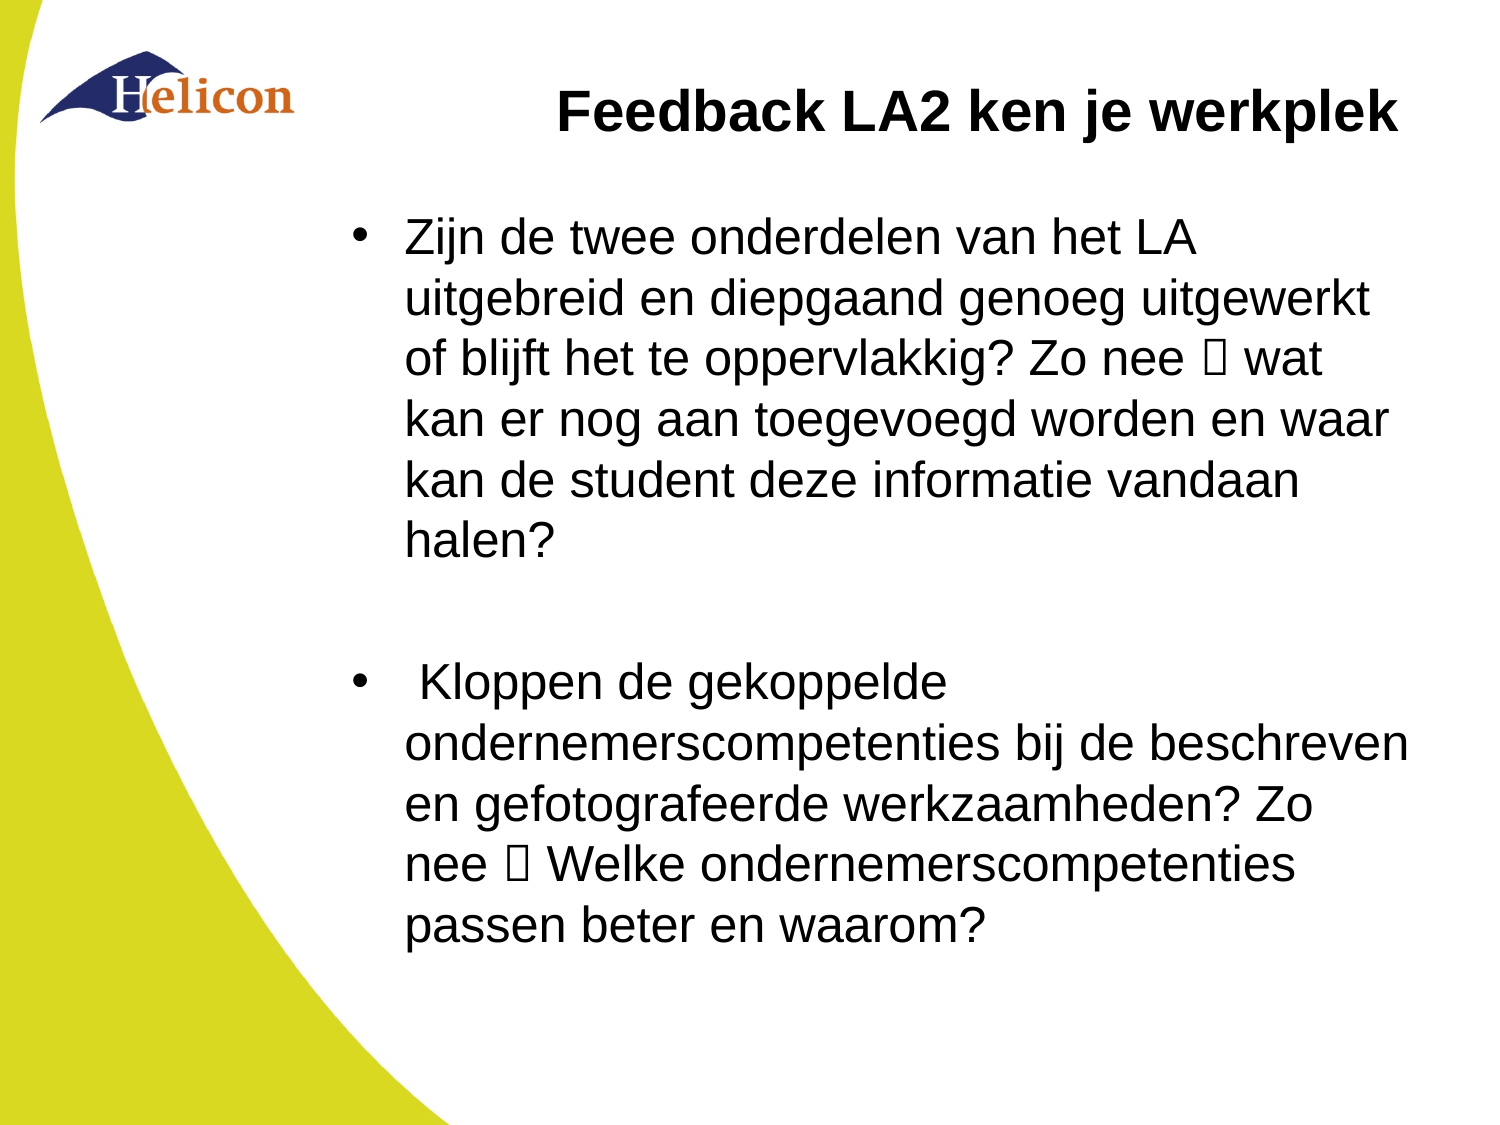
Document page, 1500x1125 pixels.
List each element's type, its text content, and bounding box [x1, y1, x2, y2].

title Feedback LA2 ken je werkplek [324, 54, 1415, 161]
list Zijn de twee onderdelen van het LA uitgebreid en diepgaand genoeg uitgewerkt of blijft het te oppervlakkig? Zo nee  wat kan er nog aan toegevoegd worden en waar kan de student deze informatie vandaan halen? Kloppen de gekoppelde ondernemerscompetenties bij de beschreven en gefotografeerde werkzaamheden? Zo nee  Welke ondernemerscompetenties passen beter en waarom? [336, 196, 1425, 1005]
picture [0, 0, 1500, 1125]
